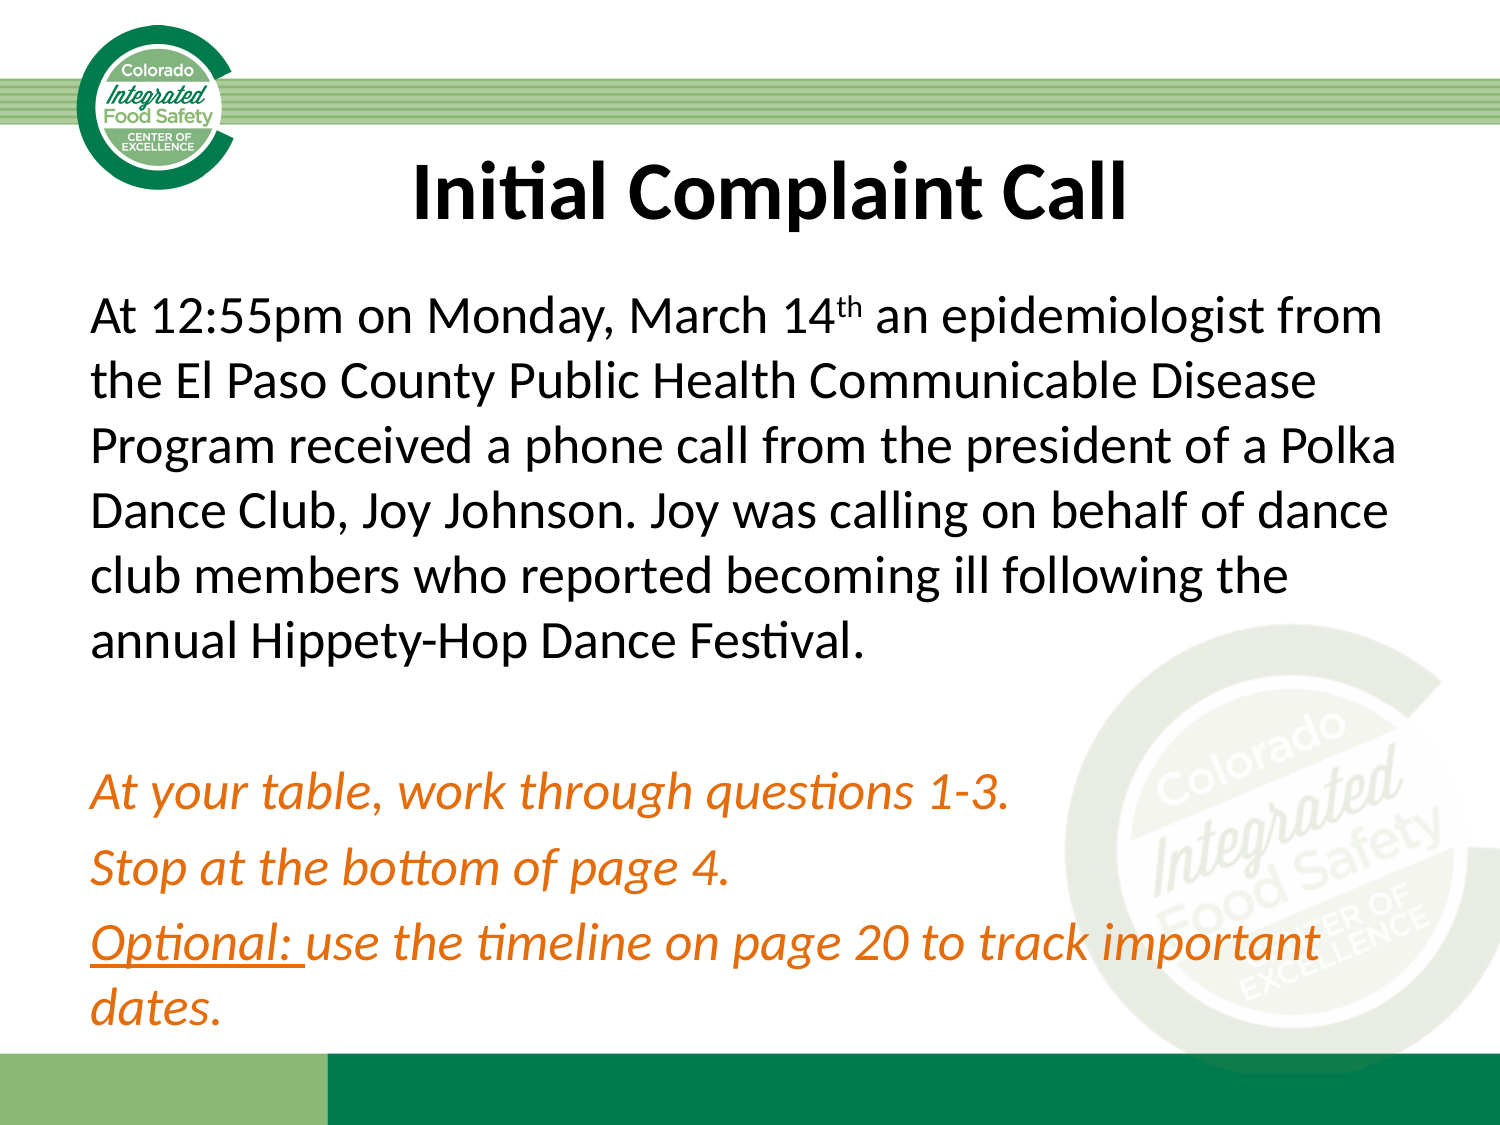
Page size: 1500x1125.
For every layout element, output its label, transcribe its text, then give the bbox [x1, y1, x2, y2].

picture [0, 25, 1500, 1125]
title Initial Complaint Call [75, 100, 1466, 272]
list At 12:55pm on Monday, March 14th an epidemiologist from the El Paso County Public Health Communicable Disease Program received a phone call from the president of a Polka Dance Club, Joy Johnson. Joy was calling on behalf of dance club members who reported becoming ill following the annual Hippety-Hop Dance Festival. At your table, work through questions 1-3. Stop at the bottom of page 4. Optional: use the timeline on page 20 to track important dates. [75, 272, 1466, 1046]
